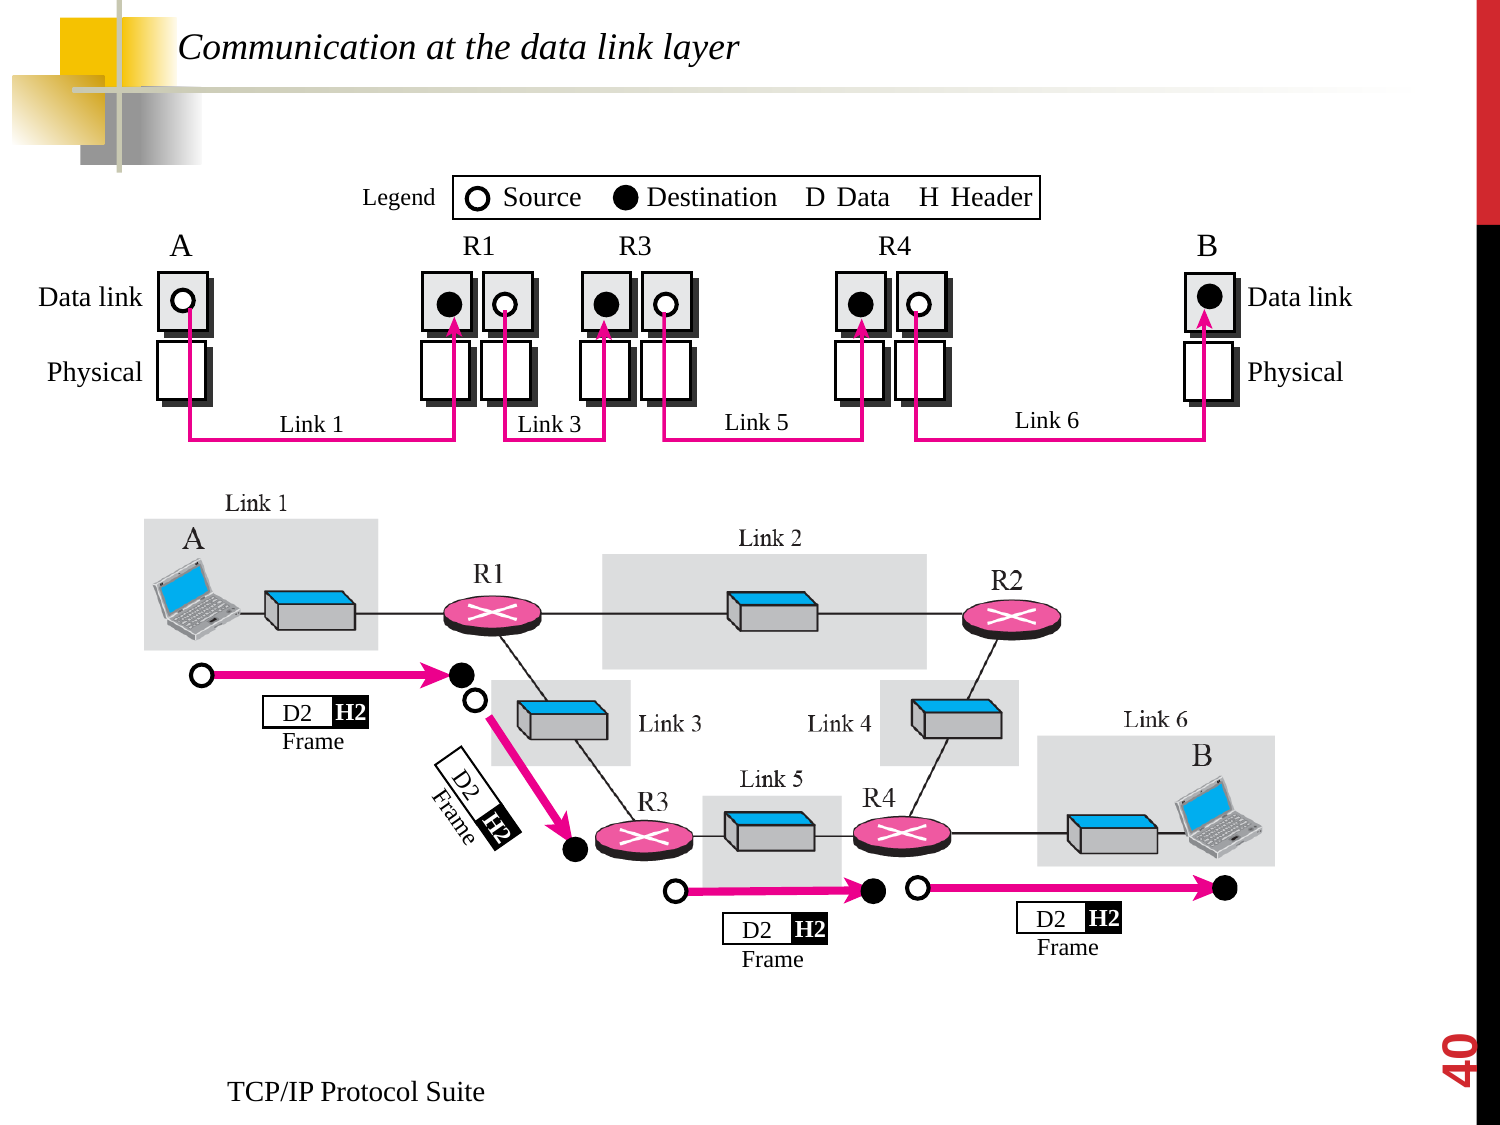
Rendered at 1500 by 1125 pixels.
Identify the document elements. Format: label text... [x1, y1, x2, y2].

text_box [80, 93, 116, 165]
text_box [122, 93, 141, 165]
text_box [116, 0, 122, 87]
text_box [116, 93, 122, 169]
footer TCP/IP Protocol Suite [75, 1065, 638, 1112]
text_box [12, 75, 105, 145]
slide_number 40 [1427, 887, 1488, 1104]
text_box [60, 17, 116, 86]
picture [143, 490, 1276, 976]
picture [36, 174, 1354, 443]
text_box Communication at the data link layer [162, 14, 1100, 75]
text_box [72, 87, 1423, 93]
text_box [141, 93, 202, 165]
text_box [122, 17, 177, 86]
